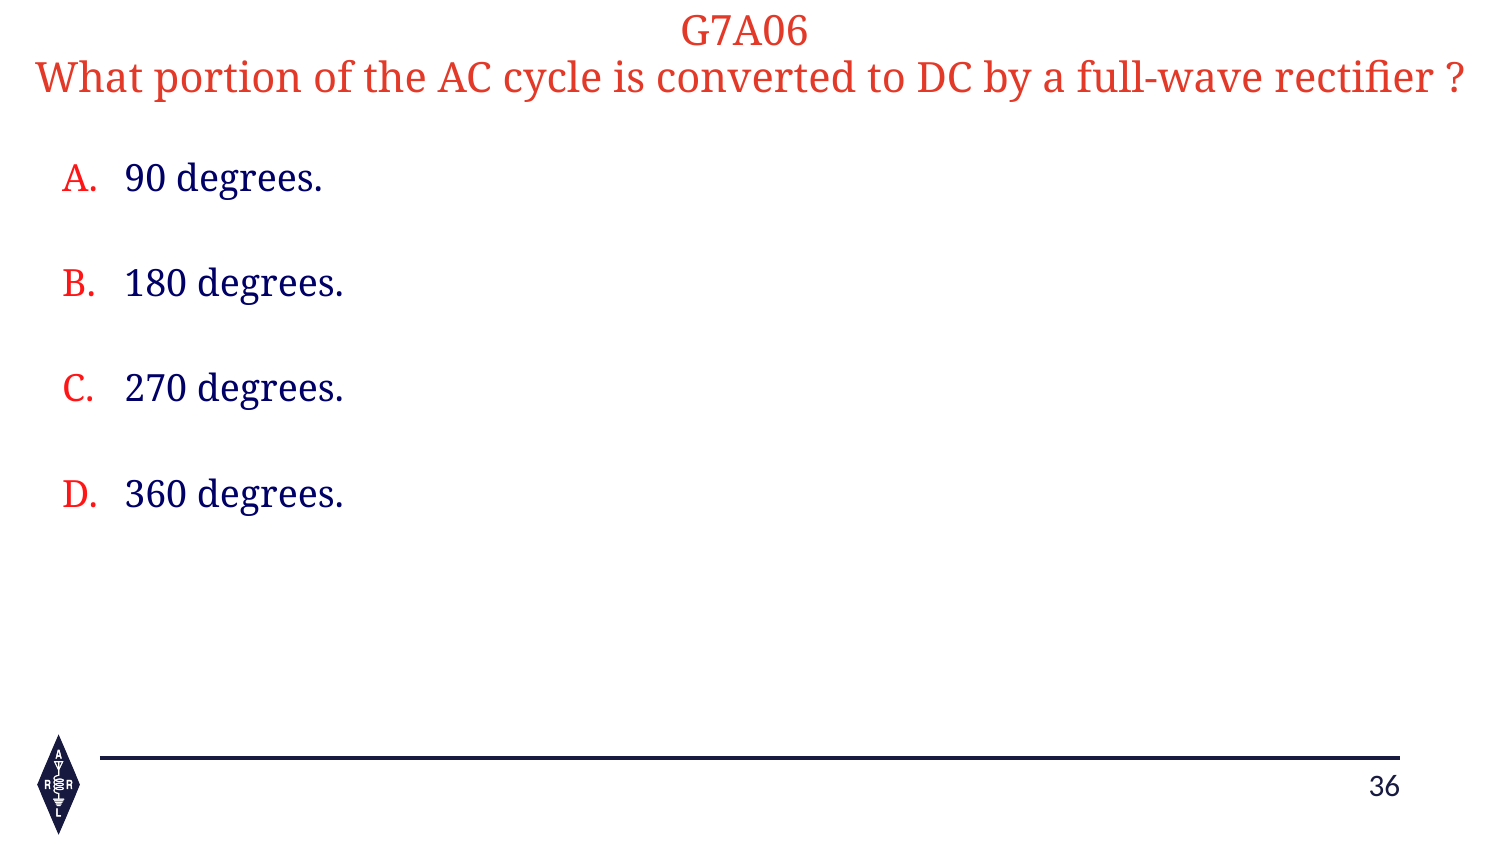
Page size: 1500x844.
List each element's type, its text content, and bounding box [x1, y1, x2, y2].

picture [37, 734, 80, 835]
text_box G7A06 What portion of the AC cycle is converted to DC by a full-wave rectifier ? [0, 0, 1500, 150]
text_box 90 degrees. 180 degrees. 270 degrees. 360 degrees. [47, 146, 413, 575]
slide_number 36 [1302, 761, 1400, 807]
